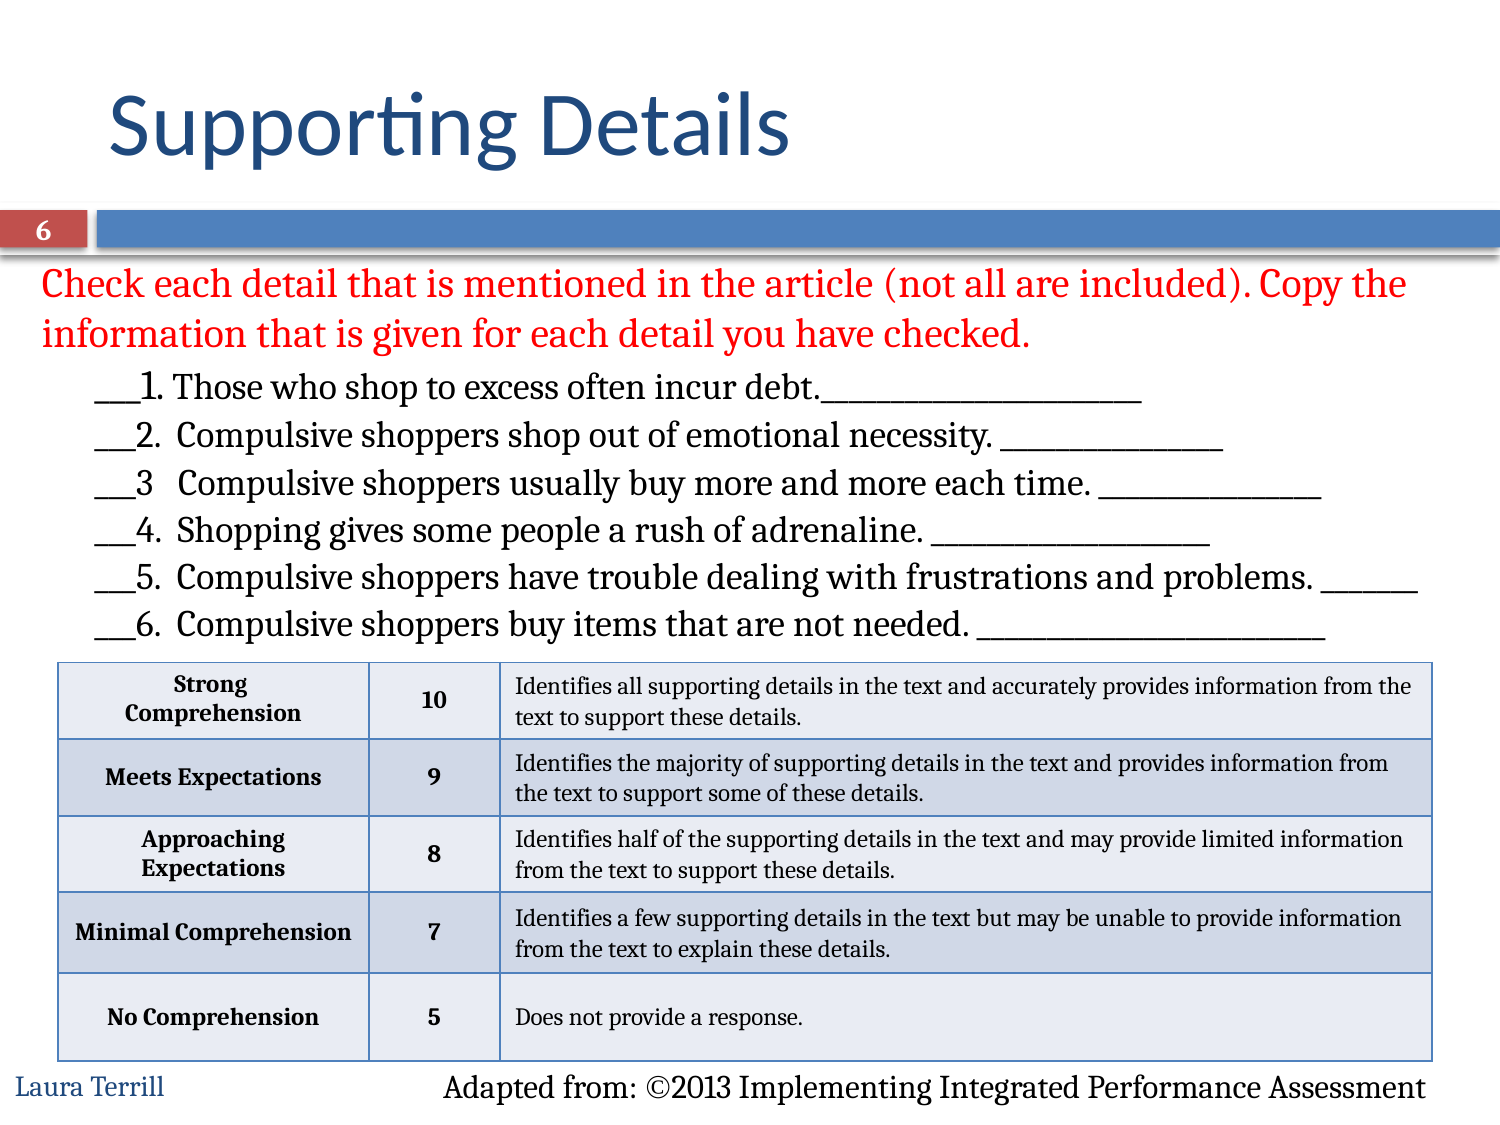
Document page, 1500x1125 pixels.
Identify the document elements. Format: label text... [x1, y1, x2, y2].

table_cell Minimal Comprehension [59, 893, 368, 972]
table_cell Approaching Expectations [59, 817, 368, 891]
list Check each detail that is mentioned in the article (not all are included). Copy the information that is given for each detail you have checked. ___1. Those who shop to excess often incur debt._______________________ ___2. Compulsive shoppers shop out of emotional necessity. ________________ ___3 Compulsive shoppers usually buy more and more each time. ________________ ___4. Shopping gives some people a rush of adrenaline. ____________________ ___5. Compulsive shoppers have trouble dealing with frustrations and problems. _______ ___6. Compulsive shoppers buy items that are not needed. _________________________ [27, 248, 1481, 673]
table_cell Meets Expectations [59, 740, 368, 815]
title Supporting Details [94, 37, 1432, 200]
slide_number 6 [0, 208, 88, 249]
table_header 10 [370, 663, 499, 738]
table_cell 9 [370, 740, 499, 815]
table_cell 8 [370, 817, 499, 891]
text_box Adapted from: 2013 Implementing Integrated Performance Assessment [890, 1057, 1450, 1113]
table_cell Identifies half of the supporting details in the text and may provide limited information from the text to support these details. [501, 817, 1431, 891]
table_cell Identifies the majority of supporting details in the text and provides information from the text to support some of these details. [501, 740, 1431, 815]
table_cell 5 [370, 974, 499, 1054]
table_cell 7 [370, 893, 499, 972]
table_cell Does not provide a response. [501, 974, 1431, 1057]
table_header Strong Comprehension [59, 663, 368, 738]
table_header Identifies all supporting details in the text and accurately provides information from the text to support these details. [501, 663, 1431, 738]
table_cell Identifies a few supporting details in the text but may be unable to provide information from the text to explain these details. [501, 893, 1431, 972]
table_cell No Comprehension [59, 974, 368, 1054]
footer Laura Terrill [0, 1054, 890, 1115]
